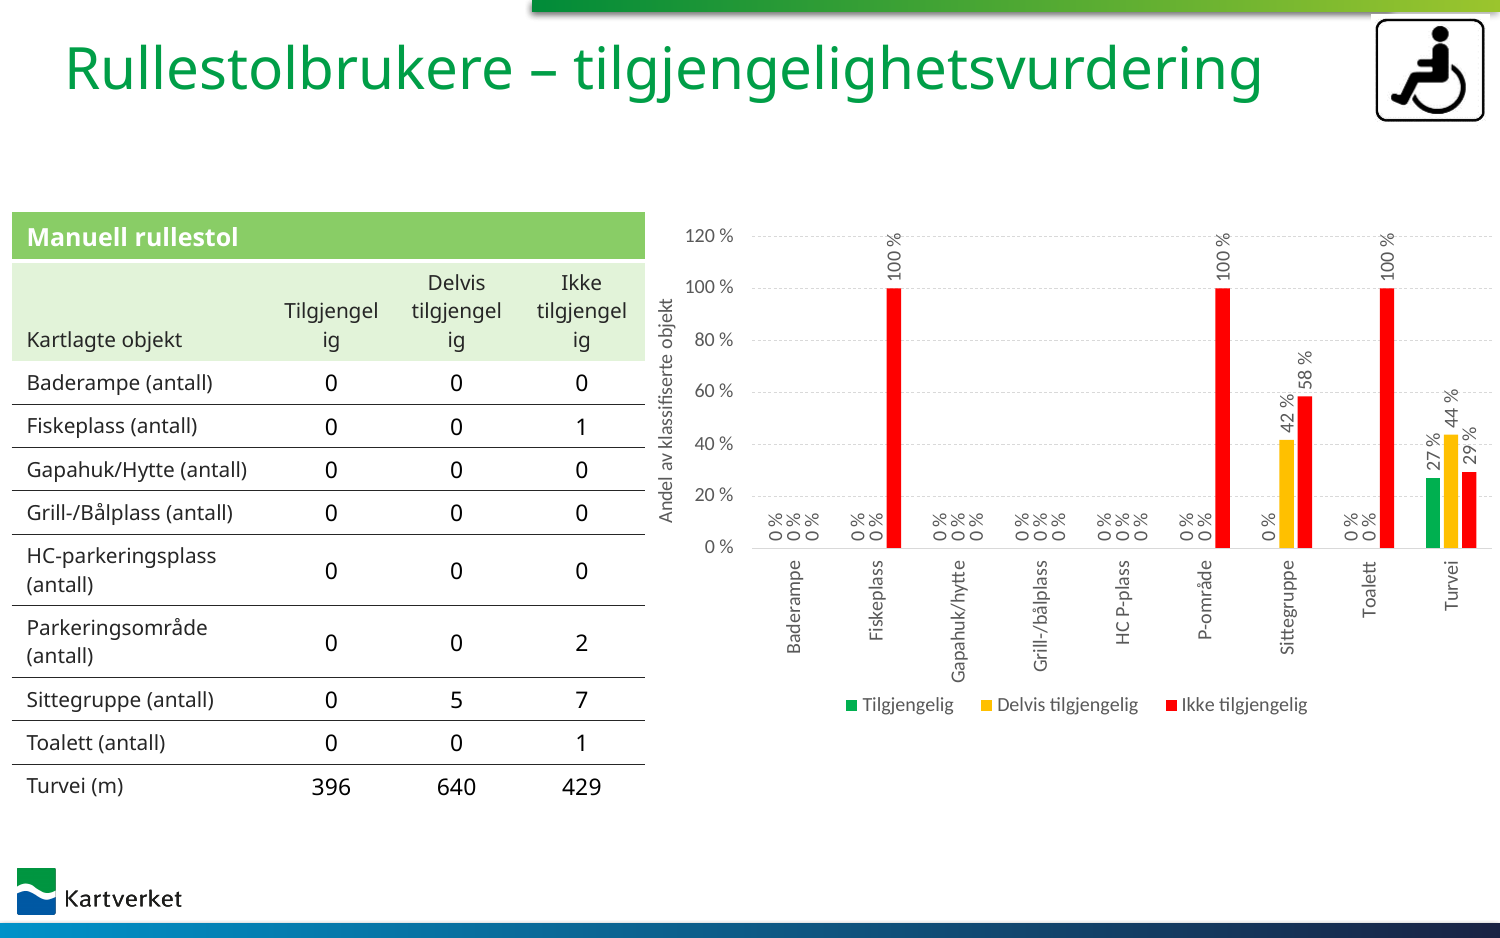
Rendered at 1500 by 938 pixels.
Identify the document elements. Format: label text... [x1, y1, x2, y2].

table_cell 0 [269, 405, 394, 447]
table_cell Delvis tilgjengelig [394, 263, 519, 361]
table_cell 5 [394, 678, 519, 720]
table_cell 0 [394, 491, 519, 534]
picture [1371, 13, 1491, 127]
table_cell Tilgjengelig [269, 263, 394, 361]
table_cell 0 [394, 405, 519, 447]
table_cell 0 [269, 448, 394, 490]
table_header Manuell rullestol [12, 212, 645, 259]
table_cell Ikke tilgjengelig [519, 263, 638, 361]
table_cell 0 [394, 721, 519, 764]
table_cell Gapahuk/Hytte (antall) [12, 448, 269, 490]
table_cell 0 [519, 448, 638, 490]
text_box Rullestolbrukere – tilgjengelighetsvurdering [49, 12, 1372, 109]
table_cell 0 [394, 535, 519, 605]
table_cell Kartlagte objekt [12, 263, 269, 361]
table_cell 2 [519, 606, 638, 677]
table_cell Parkeringsområde (antall) [12, 606, 269, 677]
table_cell Grill-/Bålplass (antall) [12, 491, 269, 534]
table_cell 396 [269, 765, 394, 807]
table_cell 0 [269, 721, 394, 764]
table_cell 0 [269, 361, 394, 404]
table_cell 0 [269, 606, 394, 677]
table_cell 0 [394, 606, 519, 677]
table_cell 1 [519, 405, 638, 447]
table_cell Fiskeplass (antall) [12, 405, 269, 447]
table_cell 7 [519, 678, 638, 720]
picture [643, 218, 1500, 728]
table_cell Toalett (antall) [12, 721, 269, 764]
table_cell 0 [269, 491, 394, 534]
table_cell HC-parkeringsplass (antall) [12, 535, 269, 605]
table_cell Turvei (m) [12, 765, 269, 807]
table_cell 1 [519, 721, 645, 764]
table_cell 0 [519, 535, 638, 605]
table_cell 0 [519, 491, 638, 534]
table_cell 0 [269, 535, 394, 605]
table_cell 0 [394, 361, 519, 404]
table_cell 0 [519, 361, 638, 404]
table_cell Sittegruppe (antall) [12, 678, 269, 720]
table_cell 429 [519, 765, 645, 807]
table_cell 0 [394, 448, 519, 490]
table_cell 0 [269, 678, 394, 720]
table_cell Baderampe (antall) [12, 361, 269, 404]
table_cell 640 [394, 765, 519, 807]
